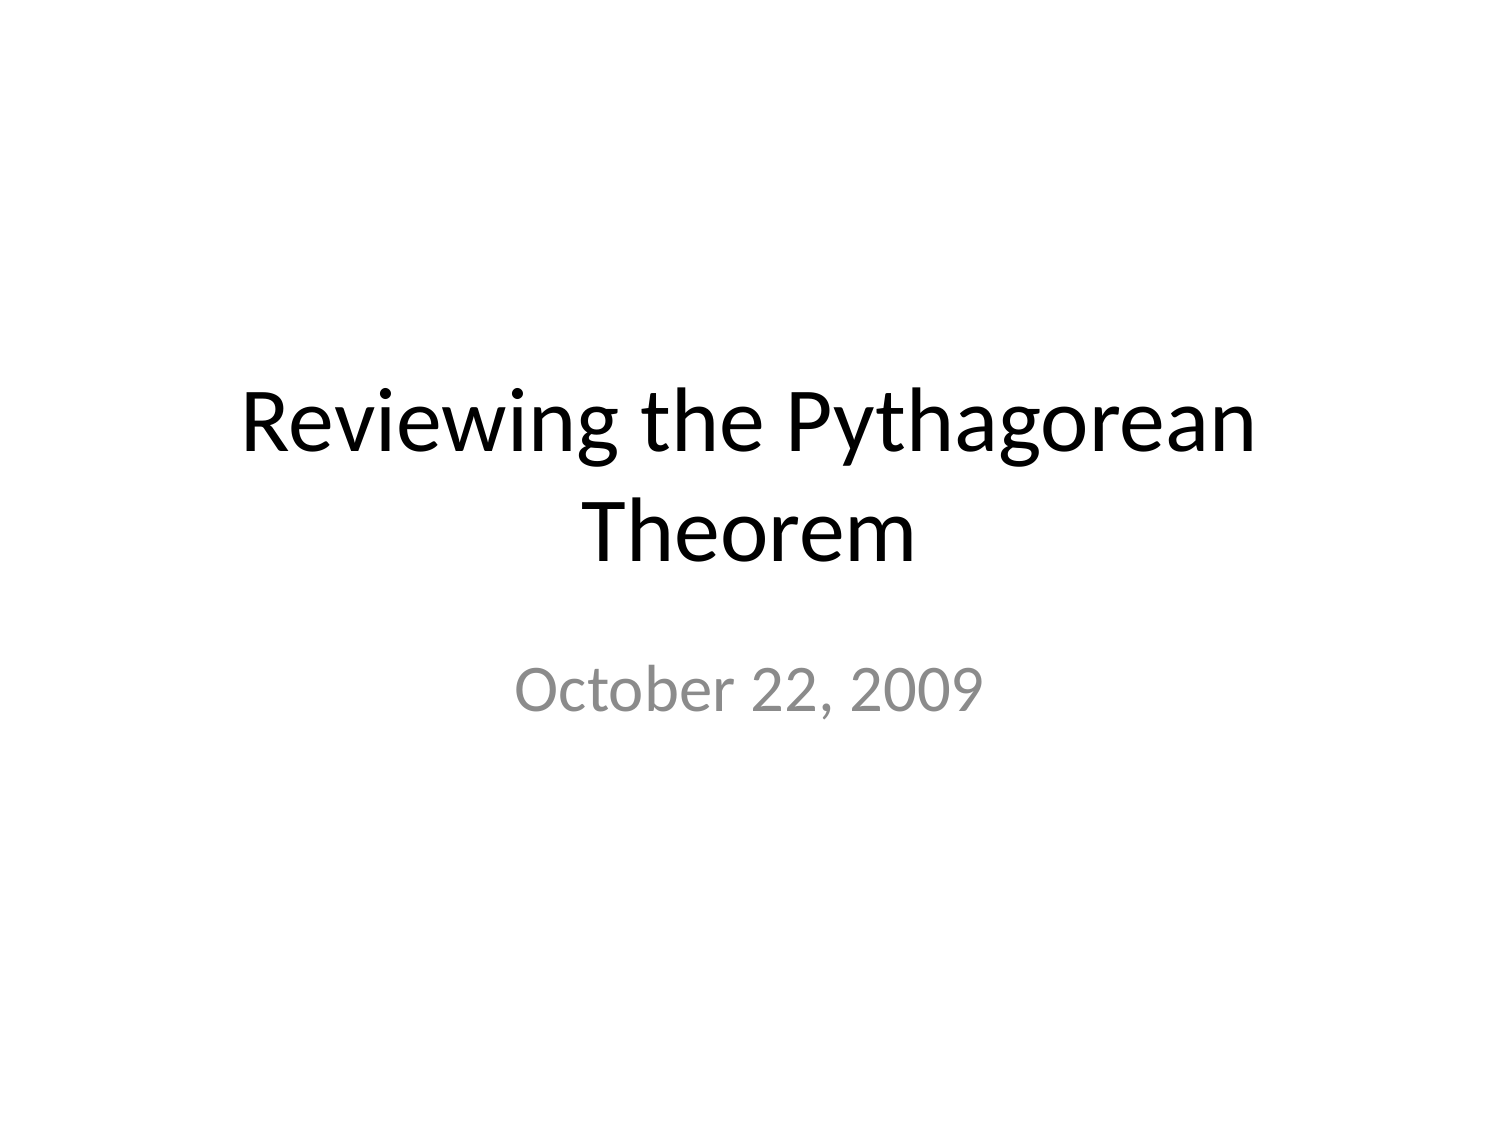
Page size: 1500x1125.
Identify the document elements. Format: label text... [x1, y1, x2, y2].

title Reviewing the Pythagorean Theorem [112, 349, 1388, 591]
subtitle October 22, 2009 [225, 637, 1275, 925]
